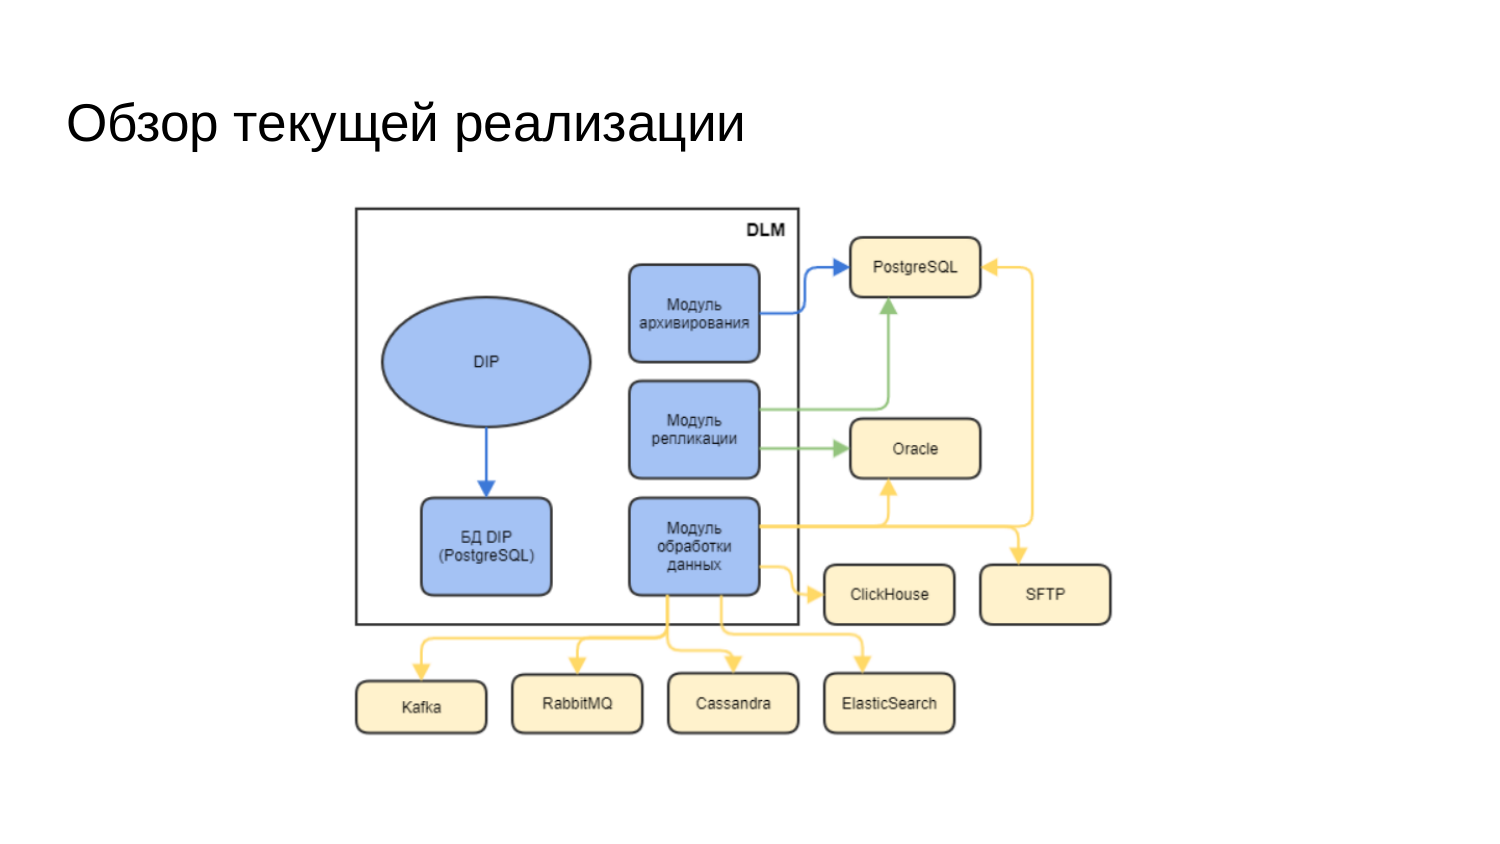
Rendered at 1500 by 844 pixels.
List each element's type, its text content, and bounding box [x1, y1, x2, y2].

title Обзор текущей реализации [51, 72, 1449, 167]
picture [322, 188, 1178, 750]
